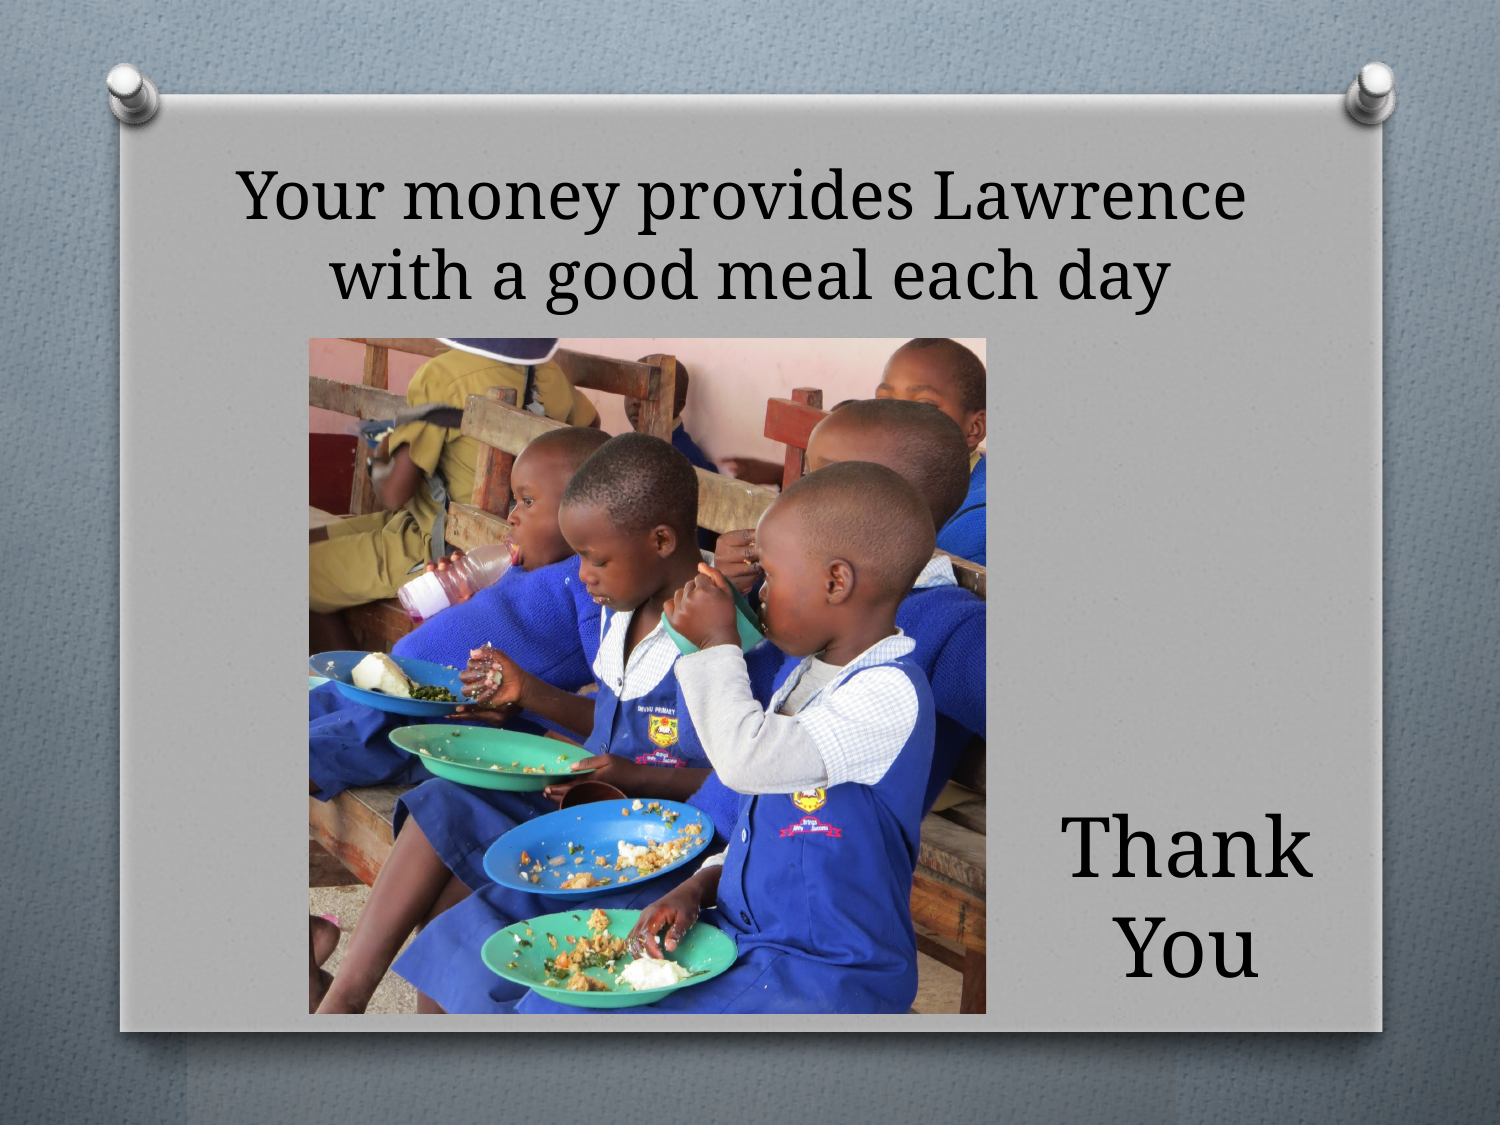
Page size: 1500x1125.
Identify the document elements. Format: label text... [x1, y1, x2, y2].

picture [75, 29, 198, 153]
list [300, 337, 987, 1014]
picture [1317, 35, 1439, 156]
text_box Thank You [1009, 786, 1365, 1002]
title Your money provides Lawrence with a good meal each day [179, 134, 1323, 332]
